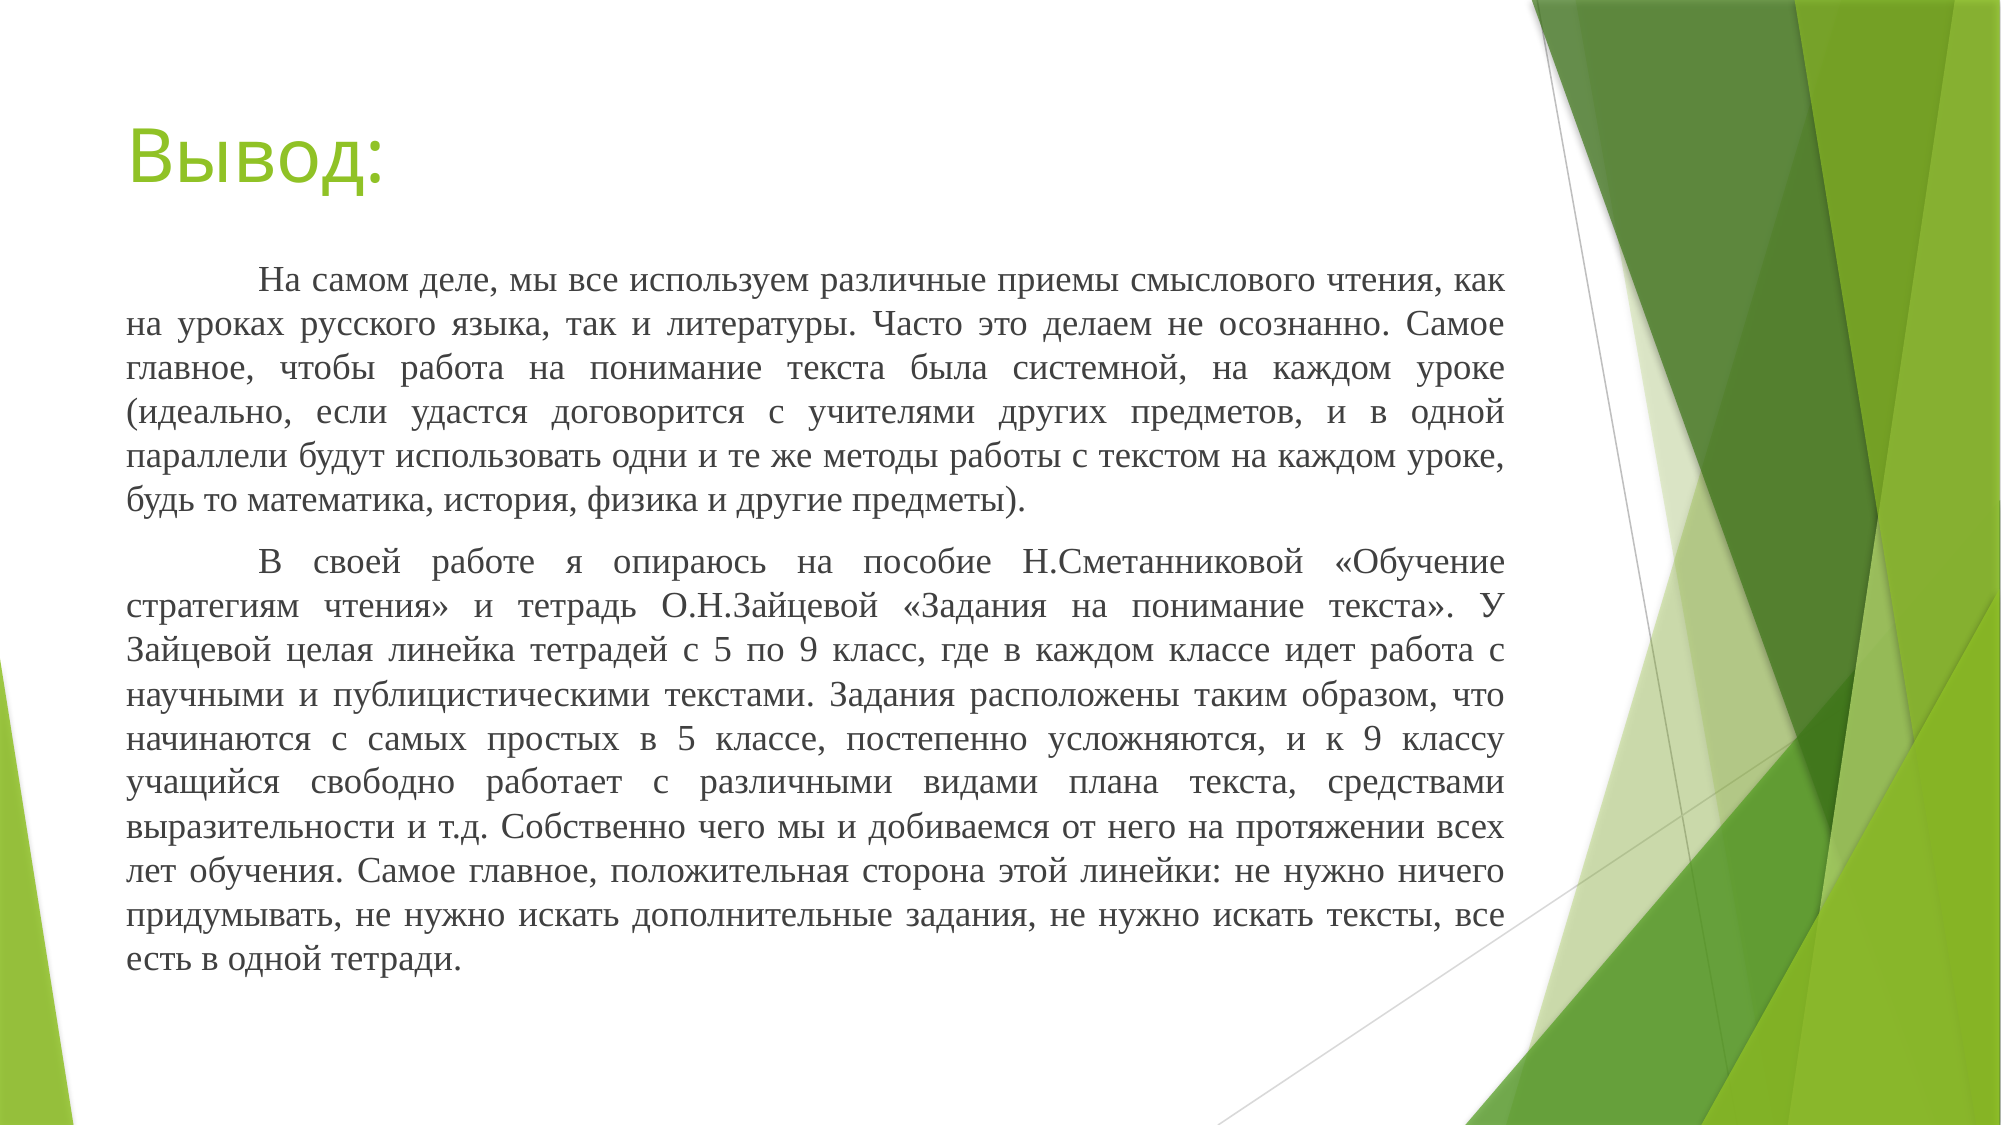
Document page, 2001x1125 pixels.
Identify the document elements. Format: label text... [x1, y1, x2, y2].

list На самом деле, мы все используем различные приемы смыслового чтения, как на уроках русского языка, так и литературы. Часто это делаем не осознанно. Самое главное, чтобы работа на понимание текста была системной, на каждом уроке (идеально, если удастся договорится с учителями других предметов, и в одной параллели будут использовать одни и те же методы работы с текстом на каждом уроке, будь то математика, история, физика и другие предметы). В своей работе я опираюсь на пособие Н.Сметанниковой «Обучение стратегиям чтения» и тетрадь О.Н.Зайцевой «Задания на понимание текста». У Зайцевой целая линейка тетрадей с 5 по 9 класс, где в каждом классе идет работа с научными и публицистическими текстами. Задания расположены таким образом, что начинаются с самых простых в 5 классе, постепенно усложняются, и к 9 классу учащийся свободно работает с различными видами плана текста, средствами выразительности и т.д. Собственно чего мы и добиваемся от него на протяжении всех лет обучения. Самое главное, положительная сторона этой линейки: не нужно ничего придумывать, не нужно искать дополнительные задания, не нужно искать тексты, все есть в одной тетради. [111, 246, 1522, 991]
title Вывод: [111, 99, 1522, 246]
